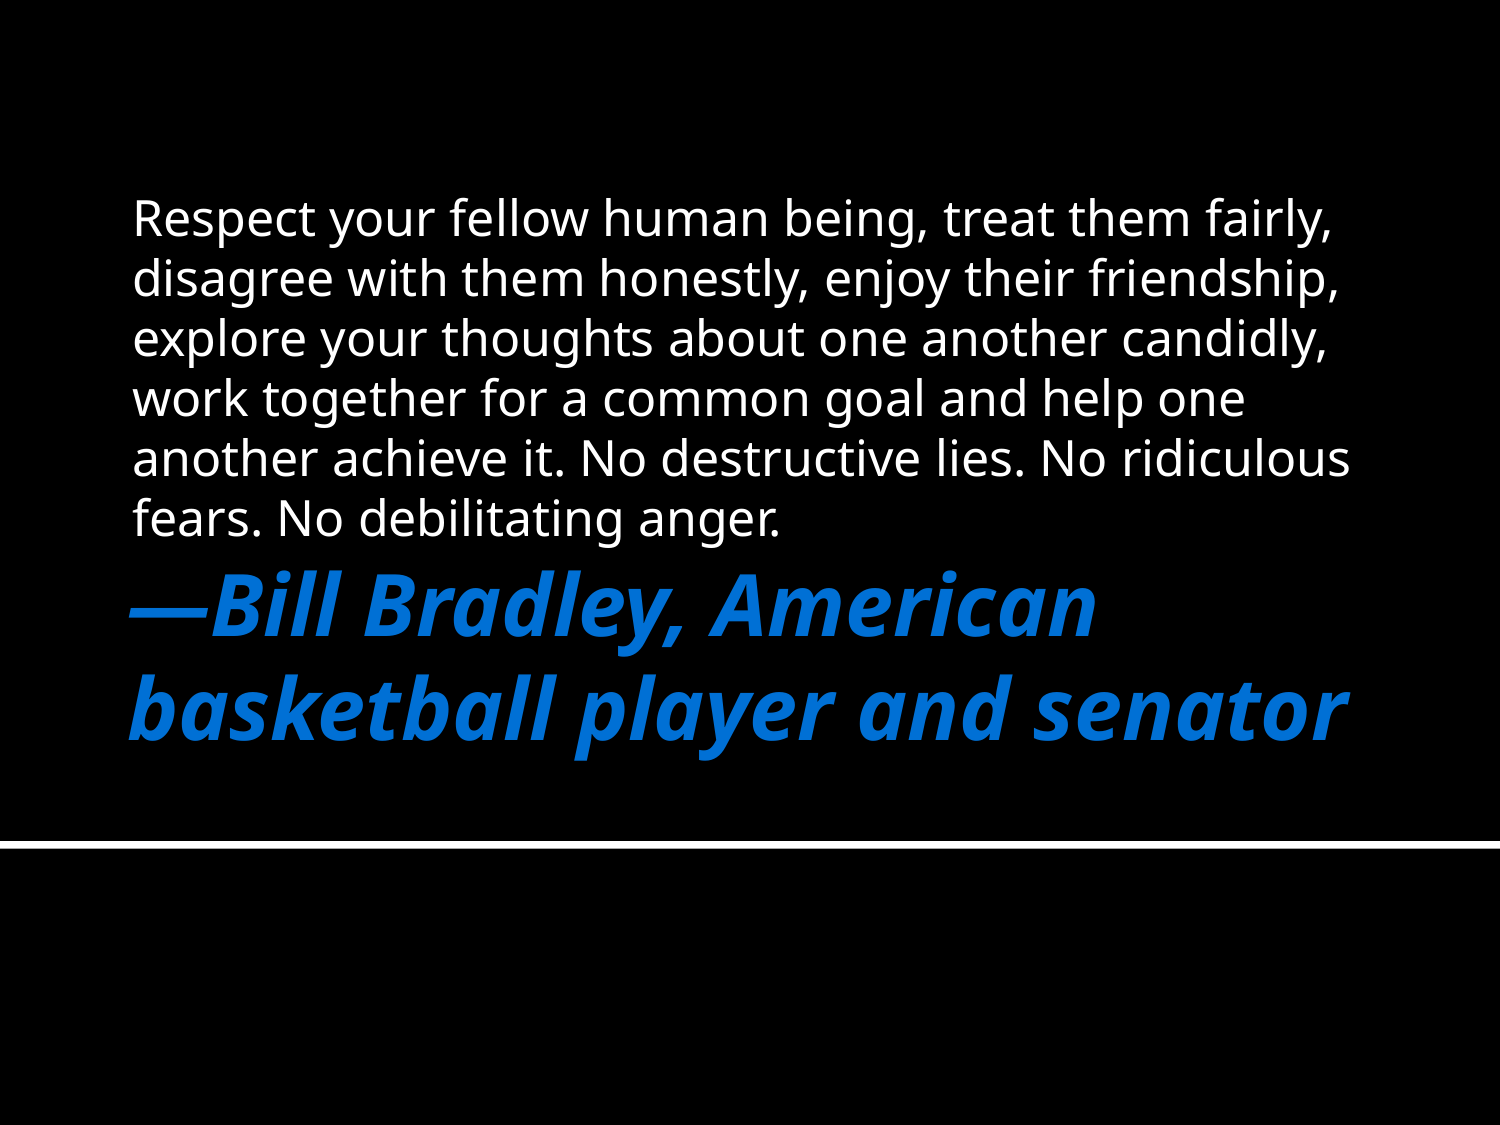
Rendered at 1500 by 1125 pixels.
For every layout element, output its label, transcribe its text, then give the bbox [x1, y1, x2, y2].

subtitle Respect your fellow human being, treat them fairly, disagree with them honestly, enjoy their friendship, explore your thoughts about one another candidly, work together for a common goal and help one another achieve it. No destructive lies. No ridiculous fears. No debilitating anger. [112, 112, 1438, 546]
title —Bill Bradley, American basketball player and senator [112, 550, 1438, 825]
